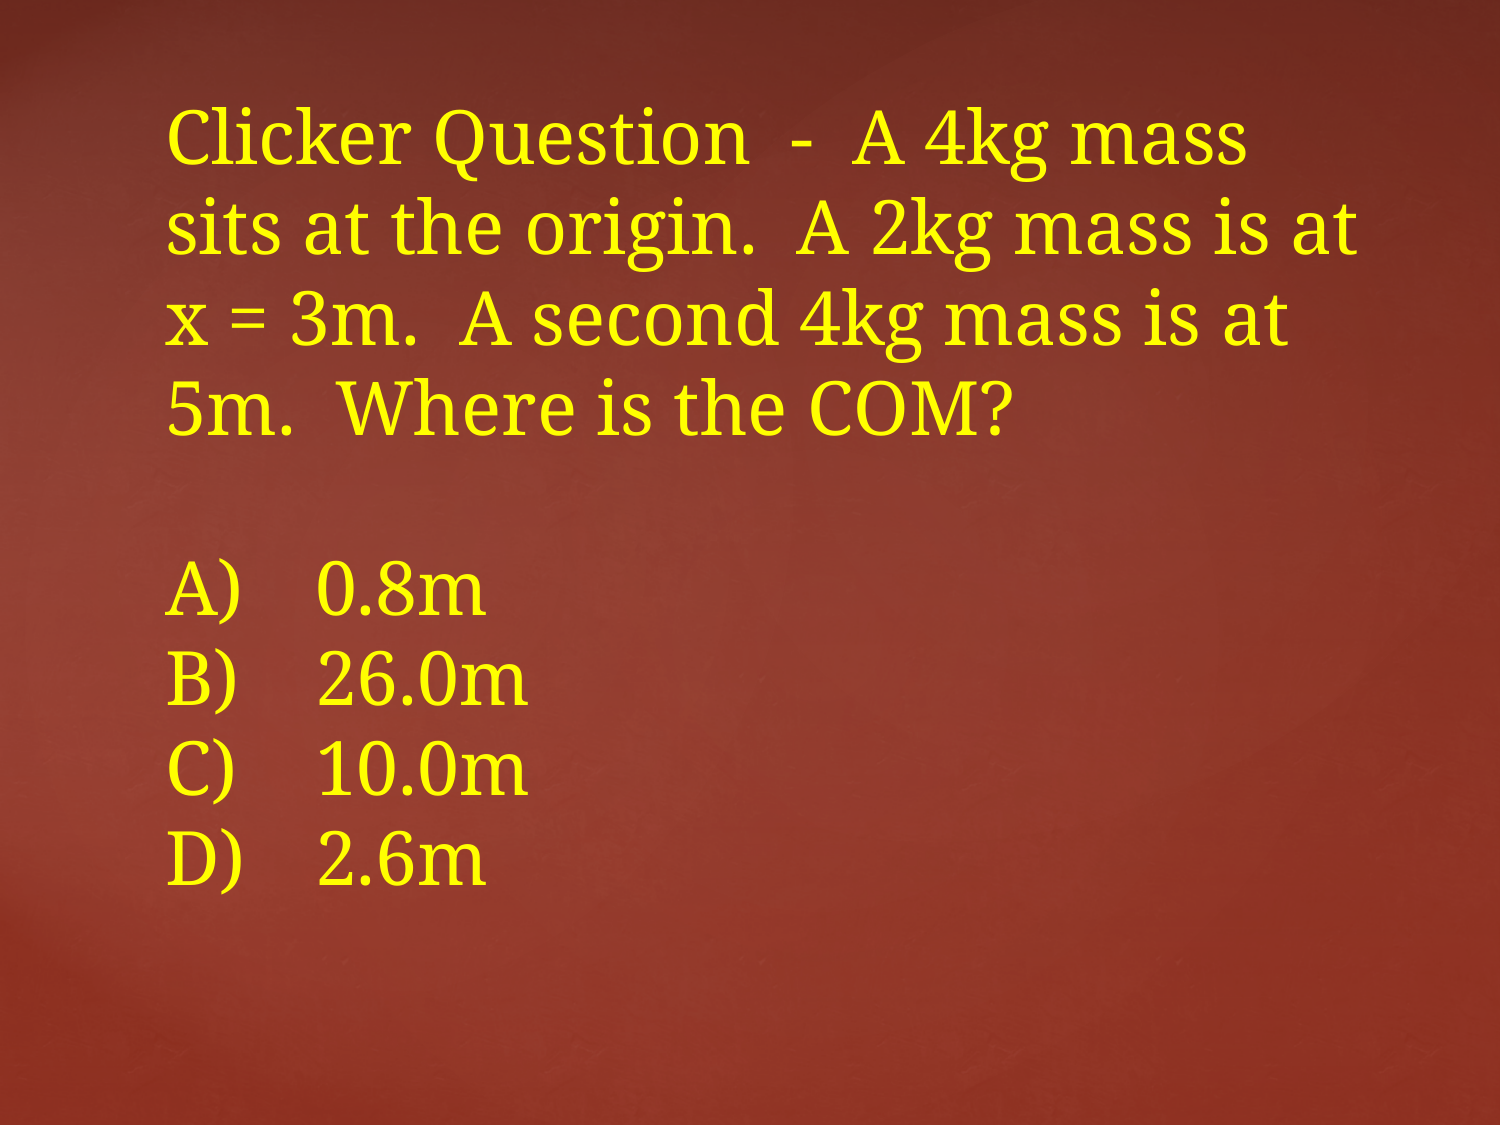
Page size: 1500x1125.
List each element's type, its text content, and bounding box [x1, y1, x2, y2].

title Clicker Question - A 4kg mass sits at the origin. A 2kg mass is at x = 3m. A second 4kg mass is at 5m. Where is the COM? A) 0.8m B) 26.0m C) 10.0m D) 2.6m [150, 97, 1388, 908]
